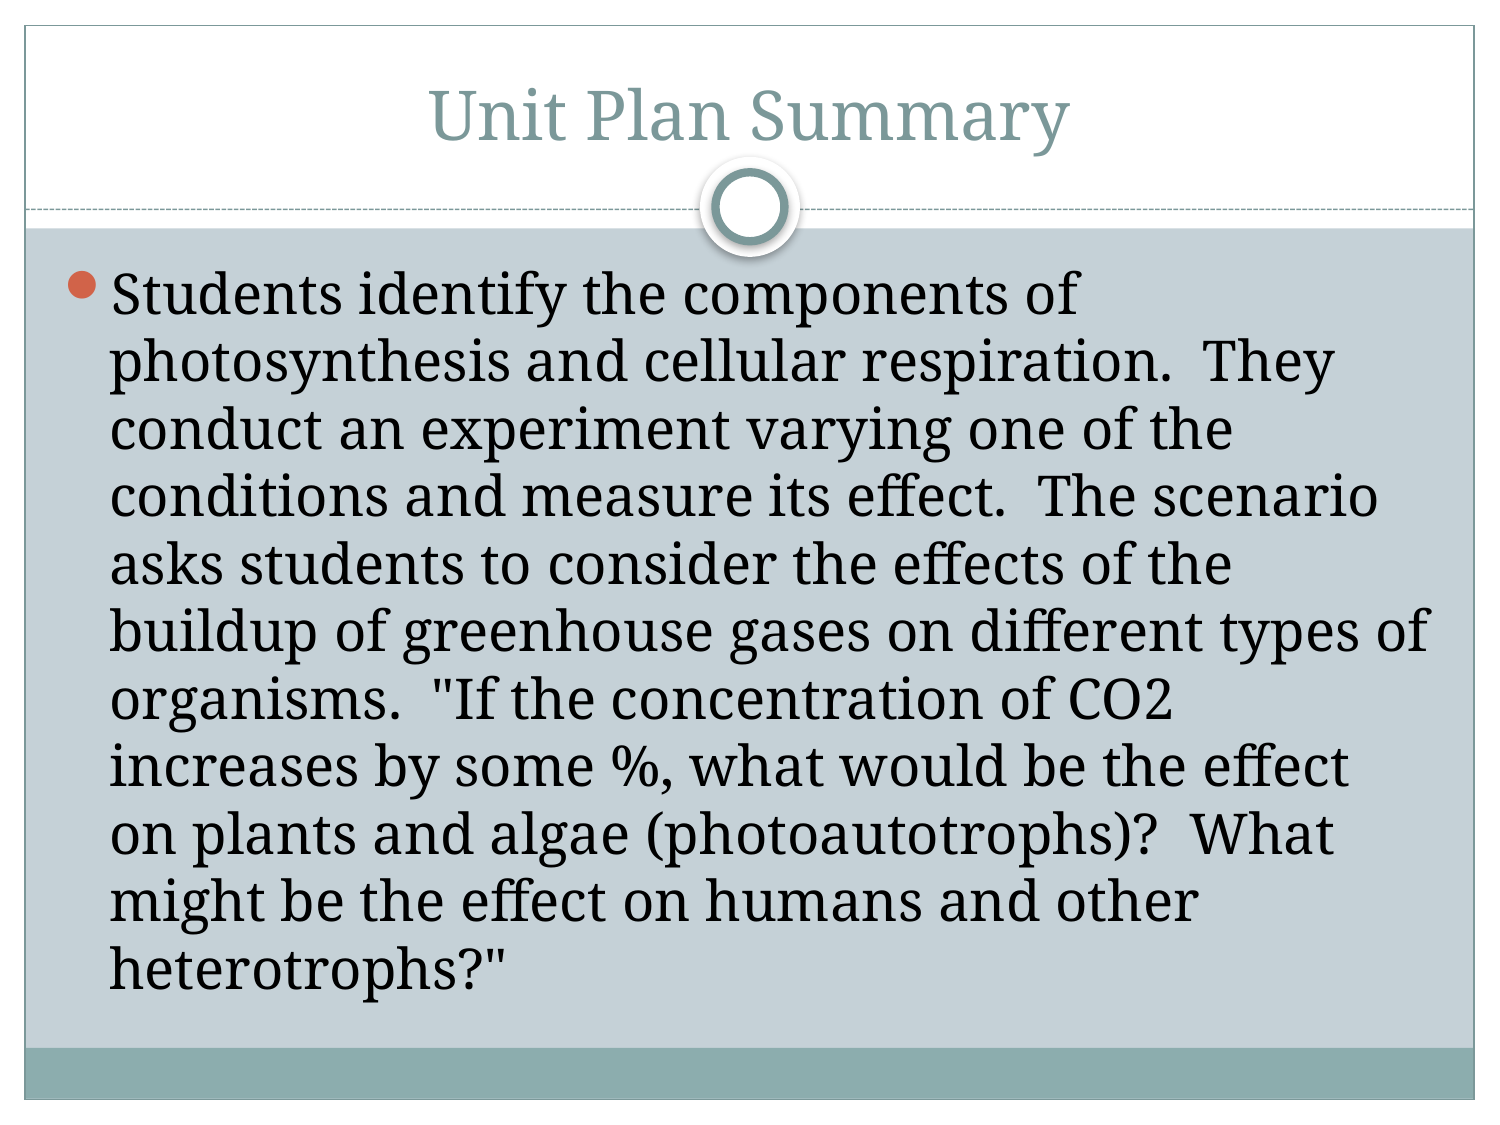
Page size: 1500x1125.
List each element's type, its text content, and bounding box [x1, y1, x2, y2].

list Students identify the components of photosynthesis and cellular respiration. They conduct an experiment varying one of the conditions and measure its effect. The scenario asks students to consider the effects of the buildup of greenhouse gases on different types of organisms. "If the concentration of CO2 increases by some %, what would be the effect on plants and algae (photoautotrophs)? What might be the effect on humans and other heterotrophs?" [49, 250, 1445, 1001]
title Unit Plan Summary [49, 37, 1450, 162]
